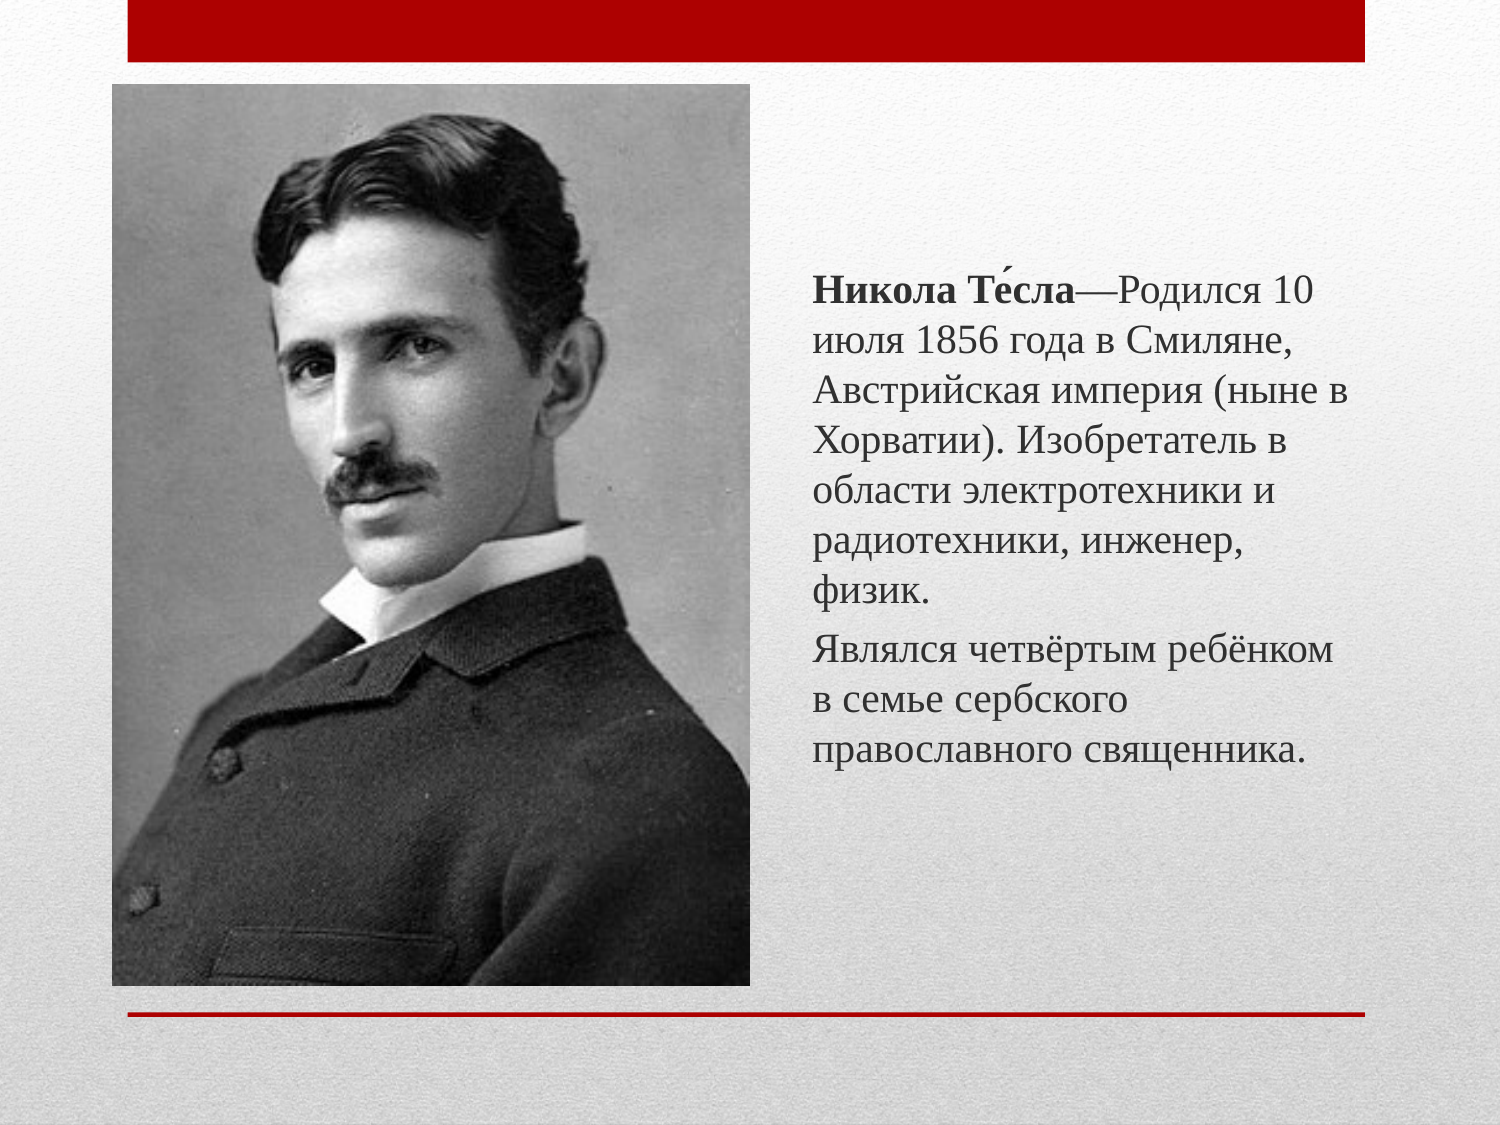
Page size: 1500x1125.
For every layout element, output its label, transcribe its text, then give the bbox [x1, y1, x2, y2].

list Никола Те́сла—Родился 10 июля 1856 года в Смиляне, Австрийская империя (ныне в Хорватии). Изобретатель в области электротехники и радиотехники, инженер, физик. Являлся четвёртым ребёнком в семье сербского православного священника. [797, 101, 1365, 931]
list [111, 84, 751, 987]
